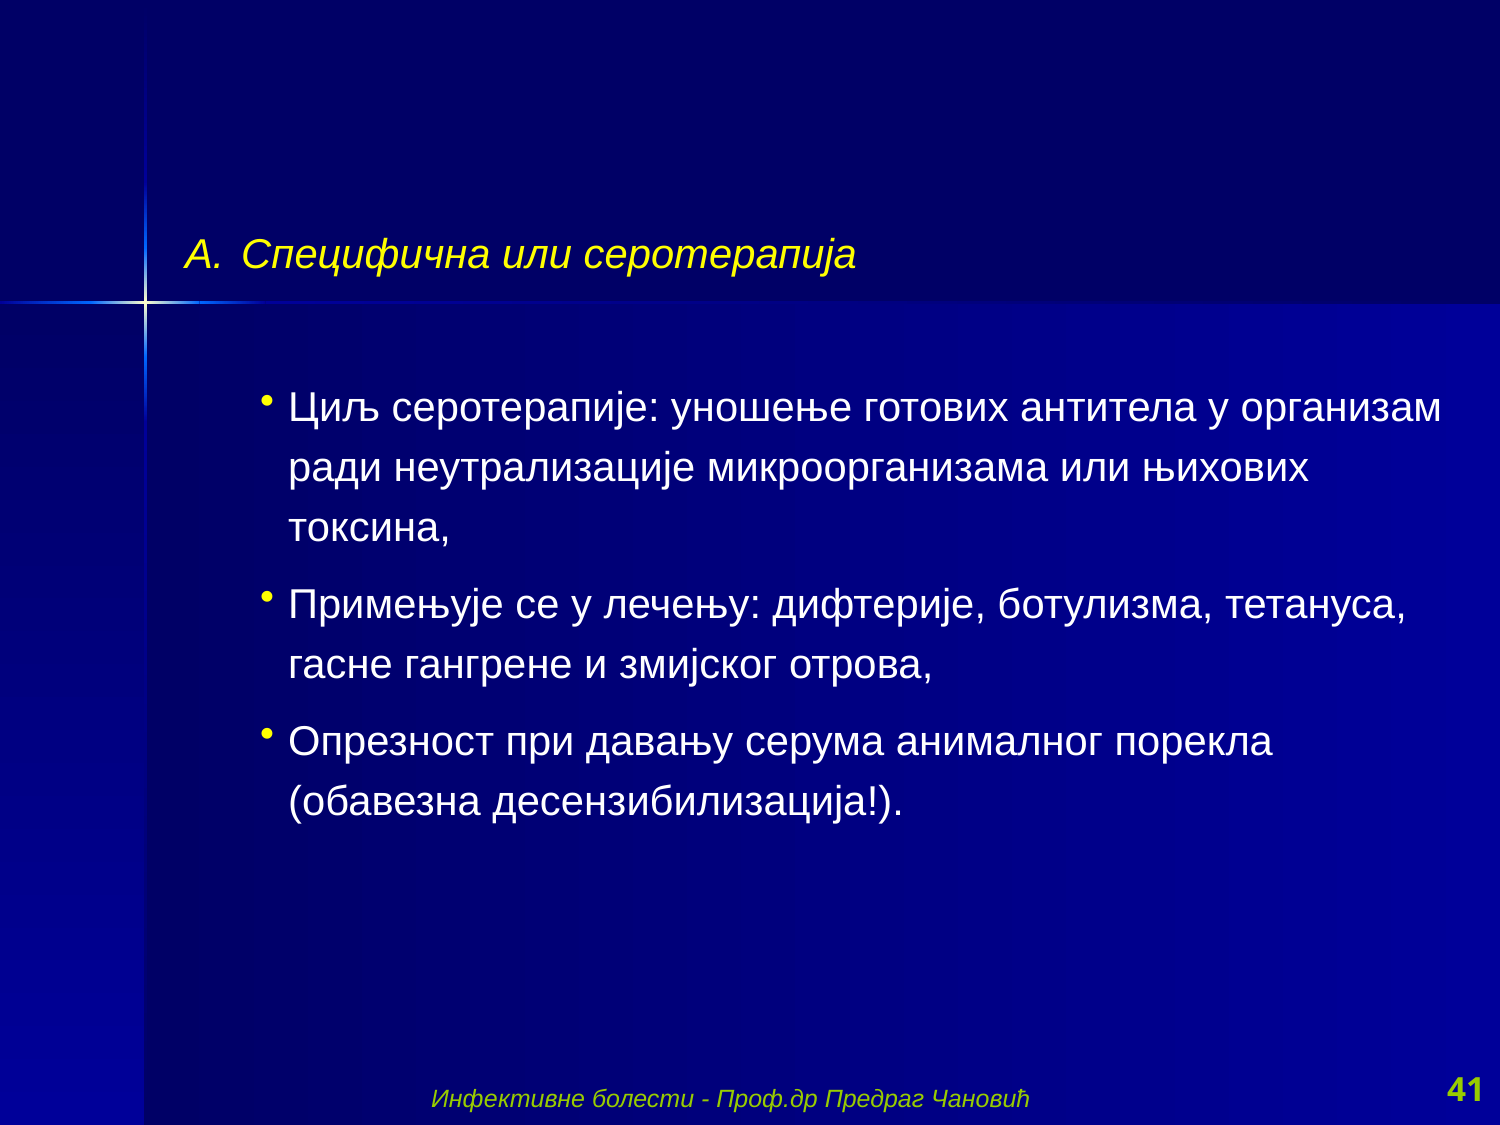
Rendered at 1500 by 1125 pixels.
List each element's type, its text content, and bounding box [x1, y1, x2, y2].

footer Инфективне болести - Проф.др Предраг Чановић [412, 1074, 1051, 1125]
slide_number 41 [1354, 1059, 1500, 1125]
text_box Специфична или серотерапија Циљ серотерапије: уношење готових антитела у организам ради неутрализације микроорганизама или њихових токсина, Примењује се у лечењу: дифтерије, ботулизма, тетануса, гасне гангрене и змијског отрова, Опрезност при давању серума анималног порекла (обавезна десензибилизација!). [170, 209, 1469, 831]
